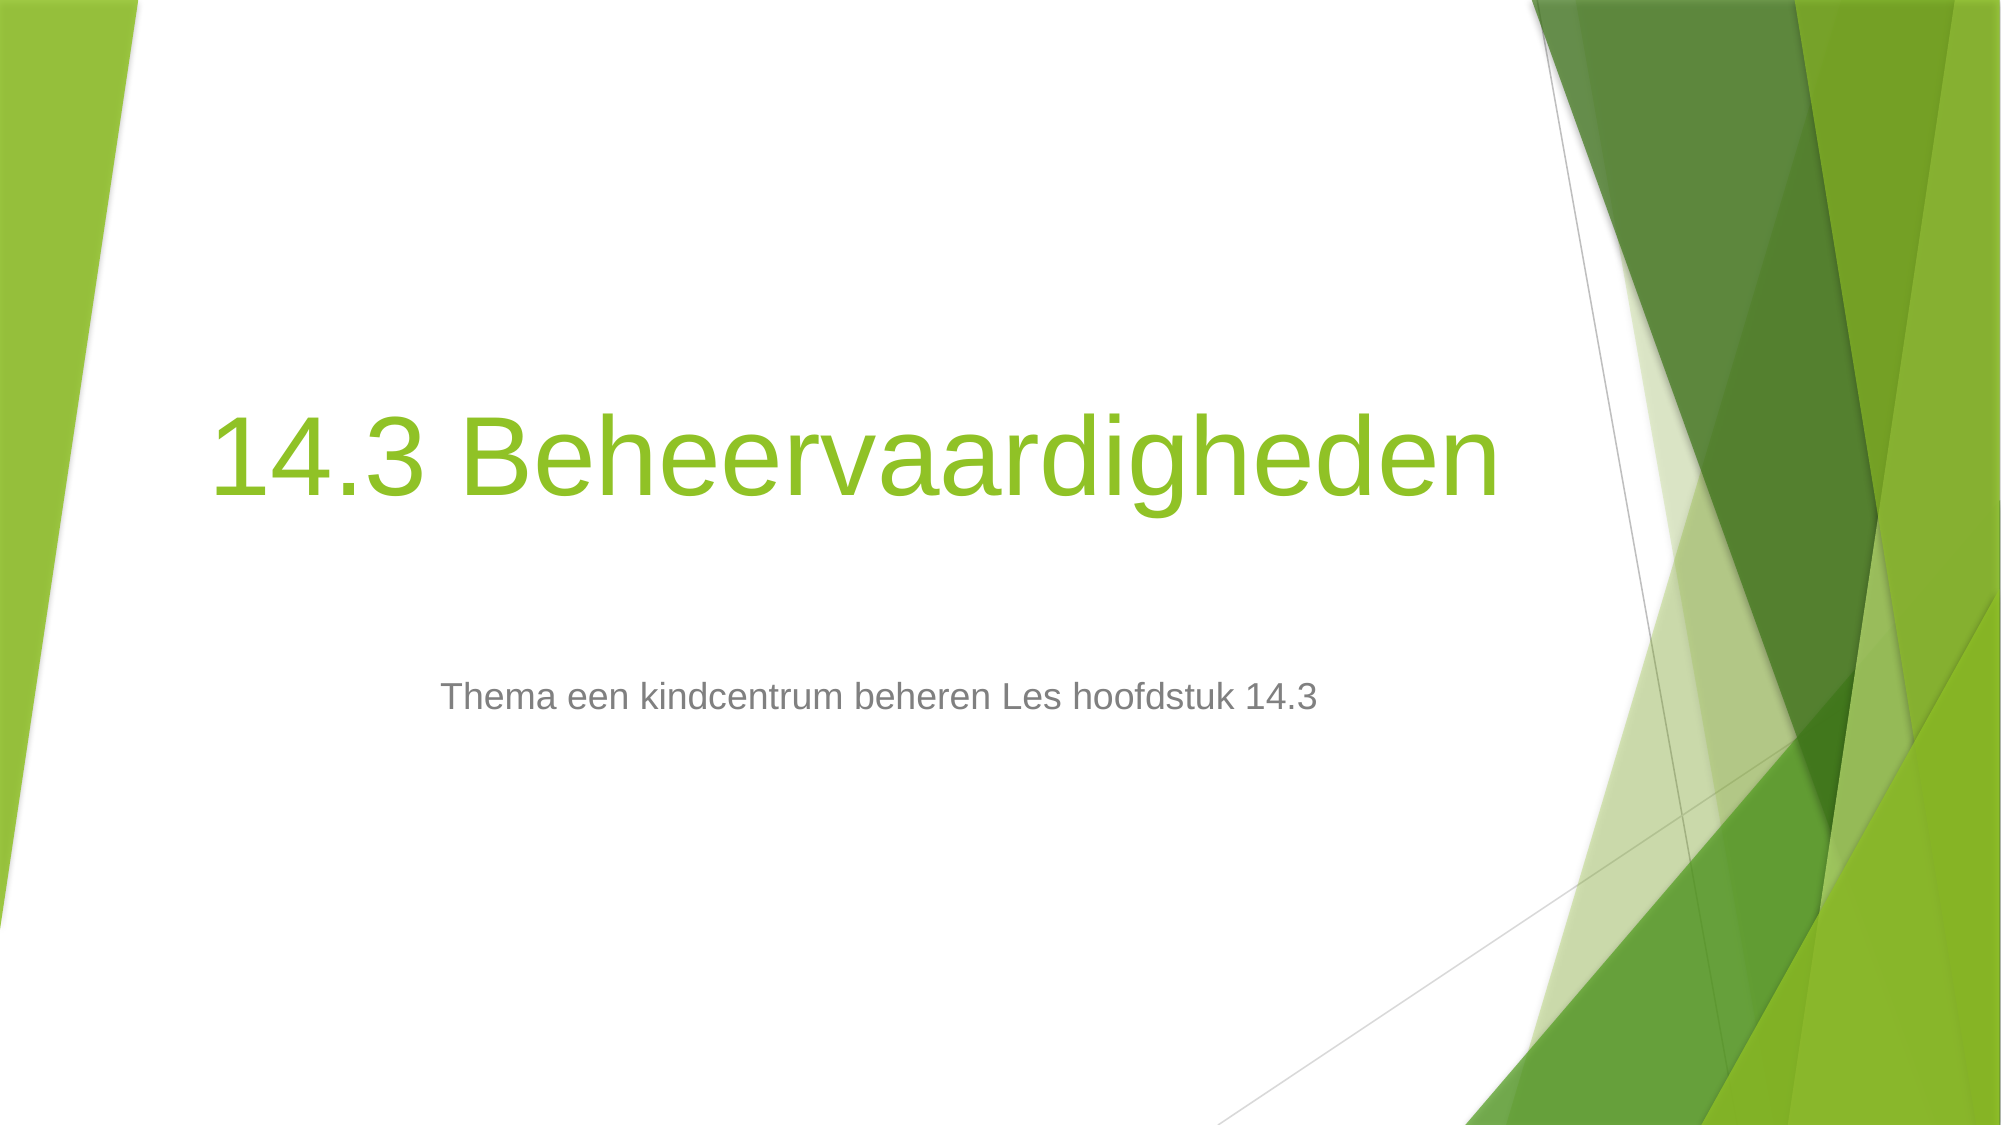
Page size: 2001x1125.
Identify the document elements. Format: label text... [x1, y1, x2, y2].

subtitle Thema een kindcentrum beheren Les hoofdstuk 14.3 [247, 664, 1522, 845]
title 14.3 Beheervaardigheden [189, 68, 1522, 526]
